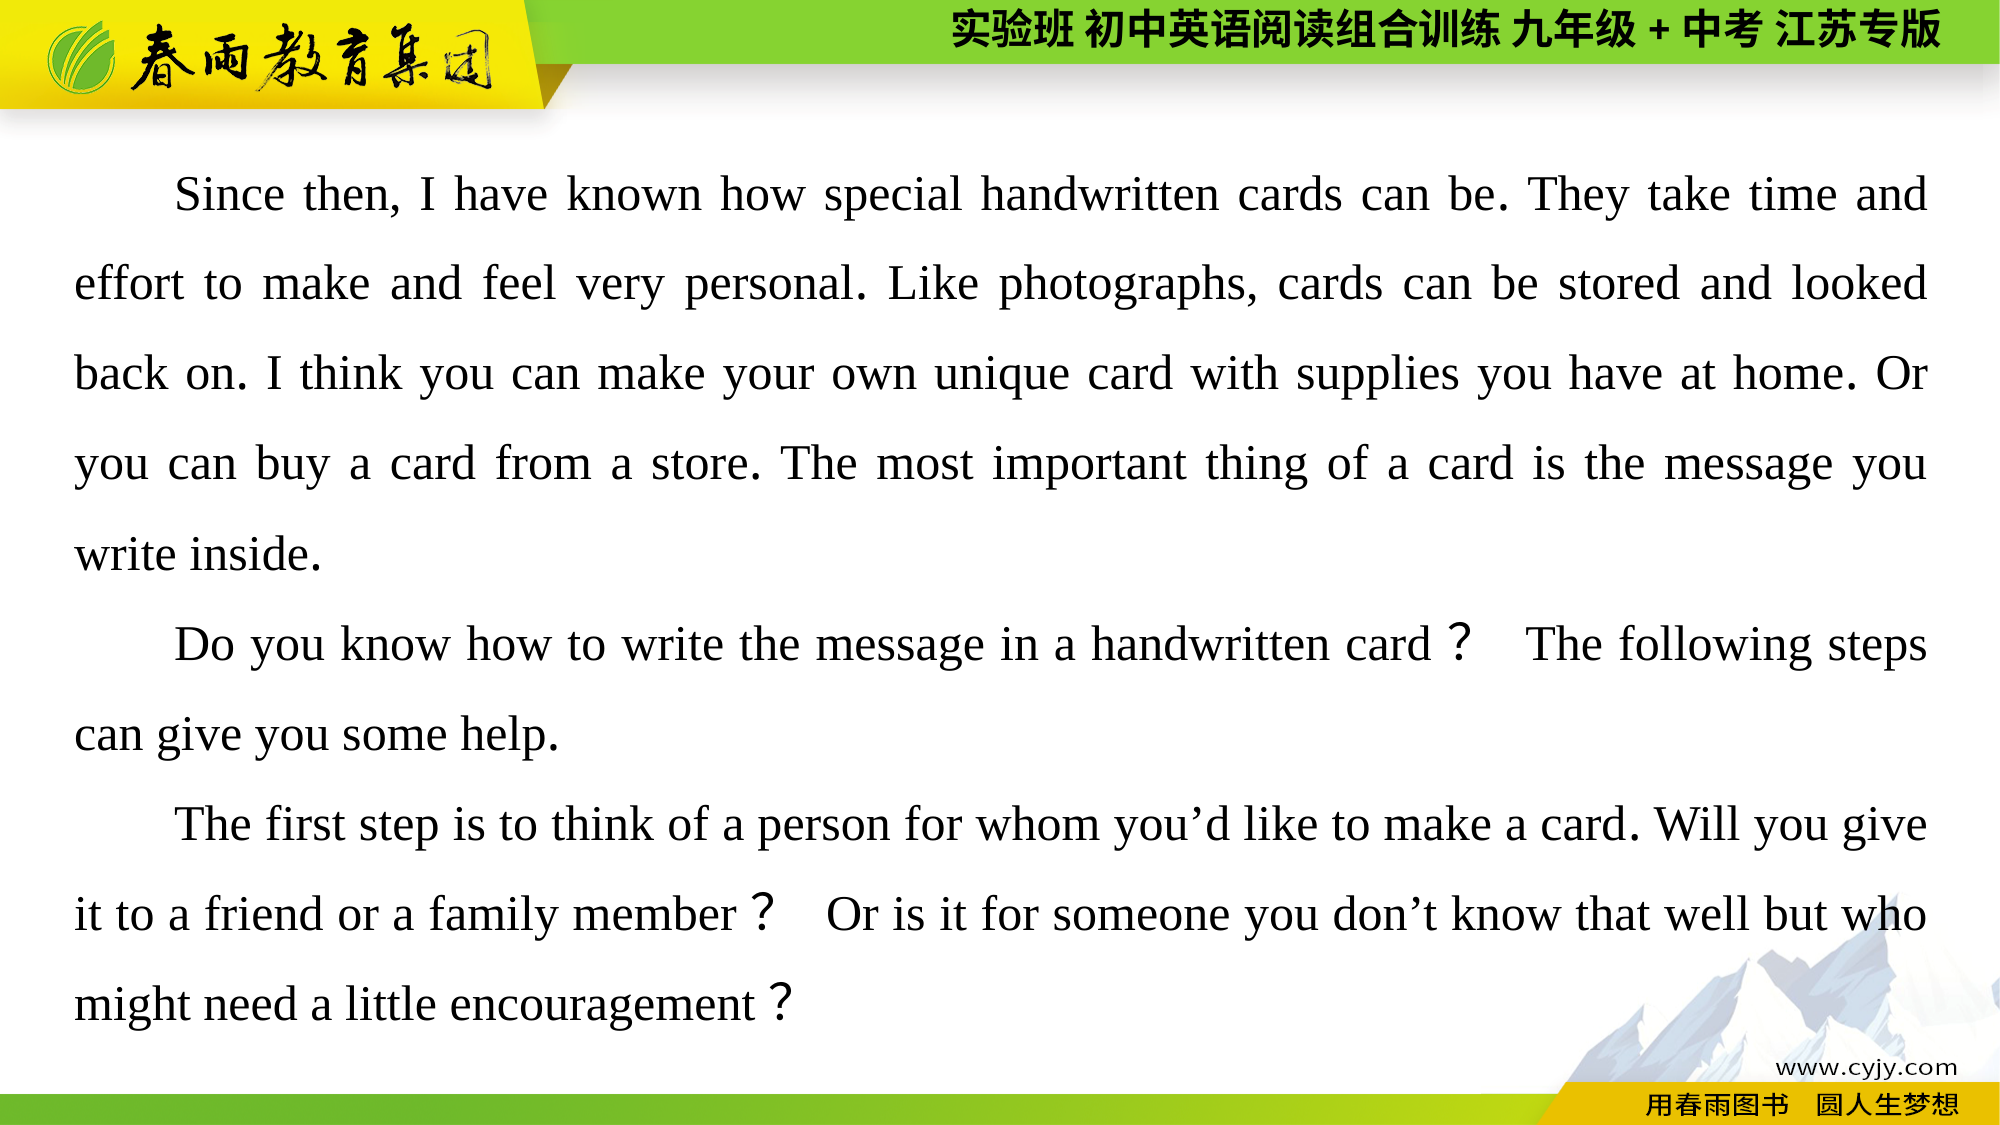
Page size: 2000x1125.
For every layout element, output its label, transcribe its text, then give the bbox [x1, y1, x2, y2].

picture [0, 0, 2000, 1125]
list Since then, I have known how special handwritten cards can be. They take time and effort to make and feel very personal. Like photographs, cards can be stored and looked back on. I think you can make your own unique card with supplies you have at home. Or you can buy a card from a store. The most important thing of a card is the message you write inside. Do you know how to write the message in a handwritten card？ The following steps can give you some help. The first step is to think of a person for whom you’d like to make a card. Will you give it to a friend or a family member？ Or is it for someone you don’t know that well but who might need a little encouragement？ [59, 122, 1944, 1047]
